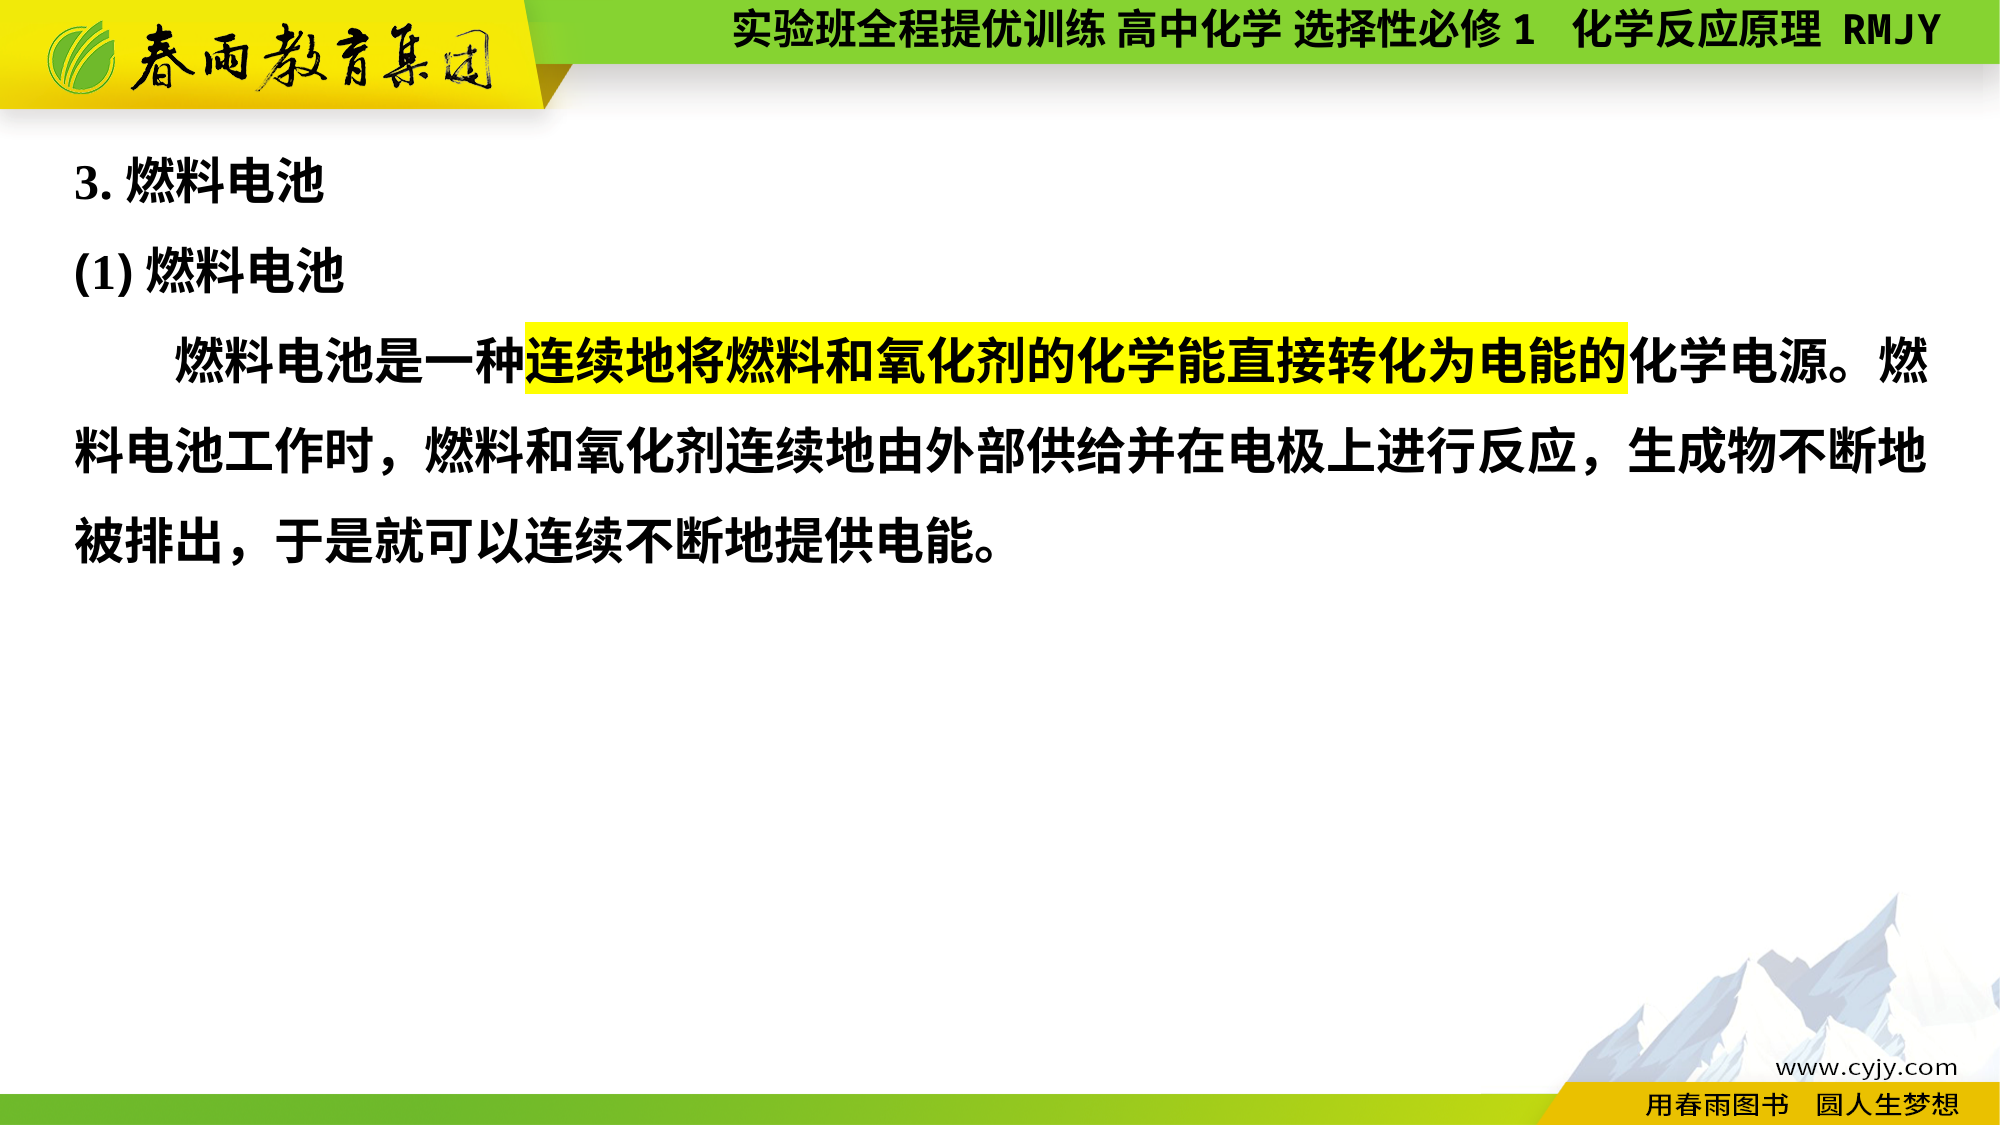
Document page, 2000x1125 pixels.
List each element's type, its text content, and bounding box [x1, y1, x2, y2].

list 3.燃料电池 (1)燃料电池 燃料电池是一种连续地将燃料和氧化剂的化学能直接转化为电能的化学电源。燃料电池工作时，燃料和氧化剂连续地由外部供给并在电极上进行反应，生成物不断地被排出，于是就可以连续不断地提供电能。 [59, 112, 1944, 582]
picture [0, 0, 2000, 1125]
